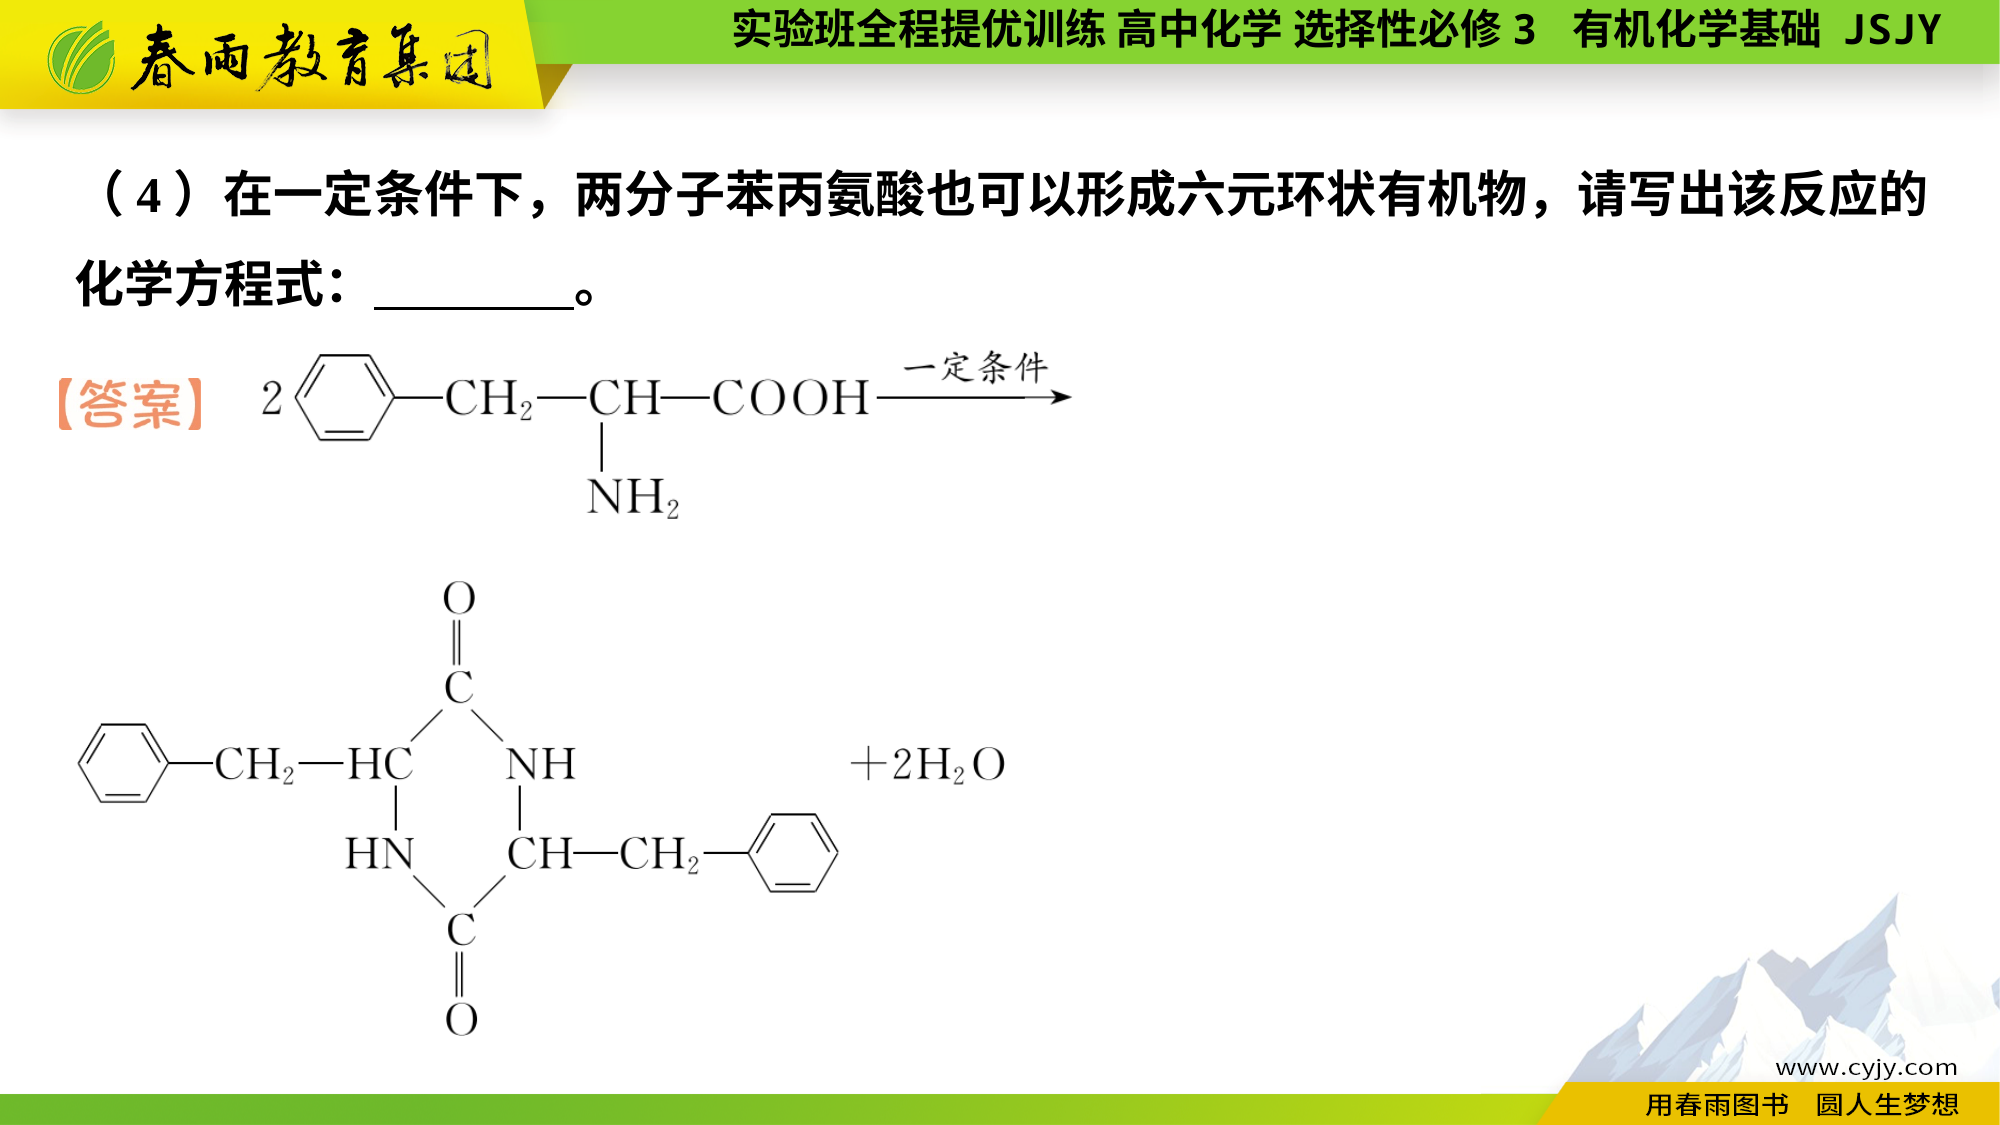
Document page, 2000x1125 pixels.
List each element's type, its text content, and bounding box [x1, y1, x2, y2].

list （4）在一定条件下，两分子苯丙氨酸也可以形成六元环状有机物，请写出该反应的化学方程式： 。 [59, 125, 1944, 311]
picture [0, 0, 2000, 1125]
